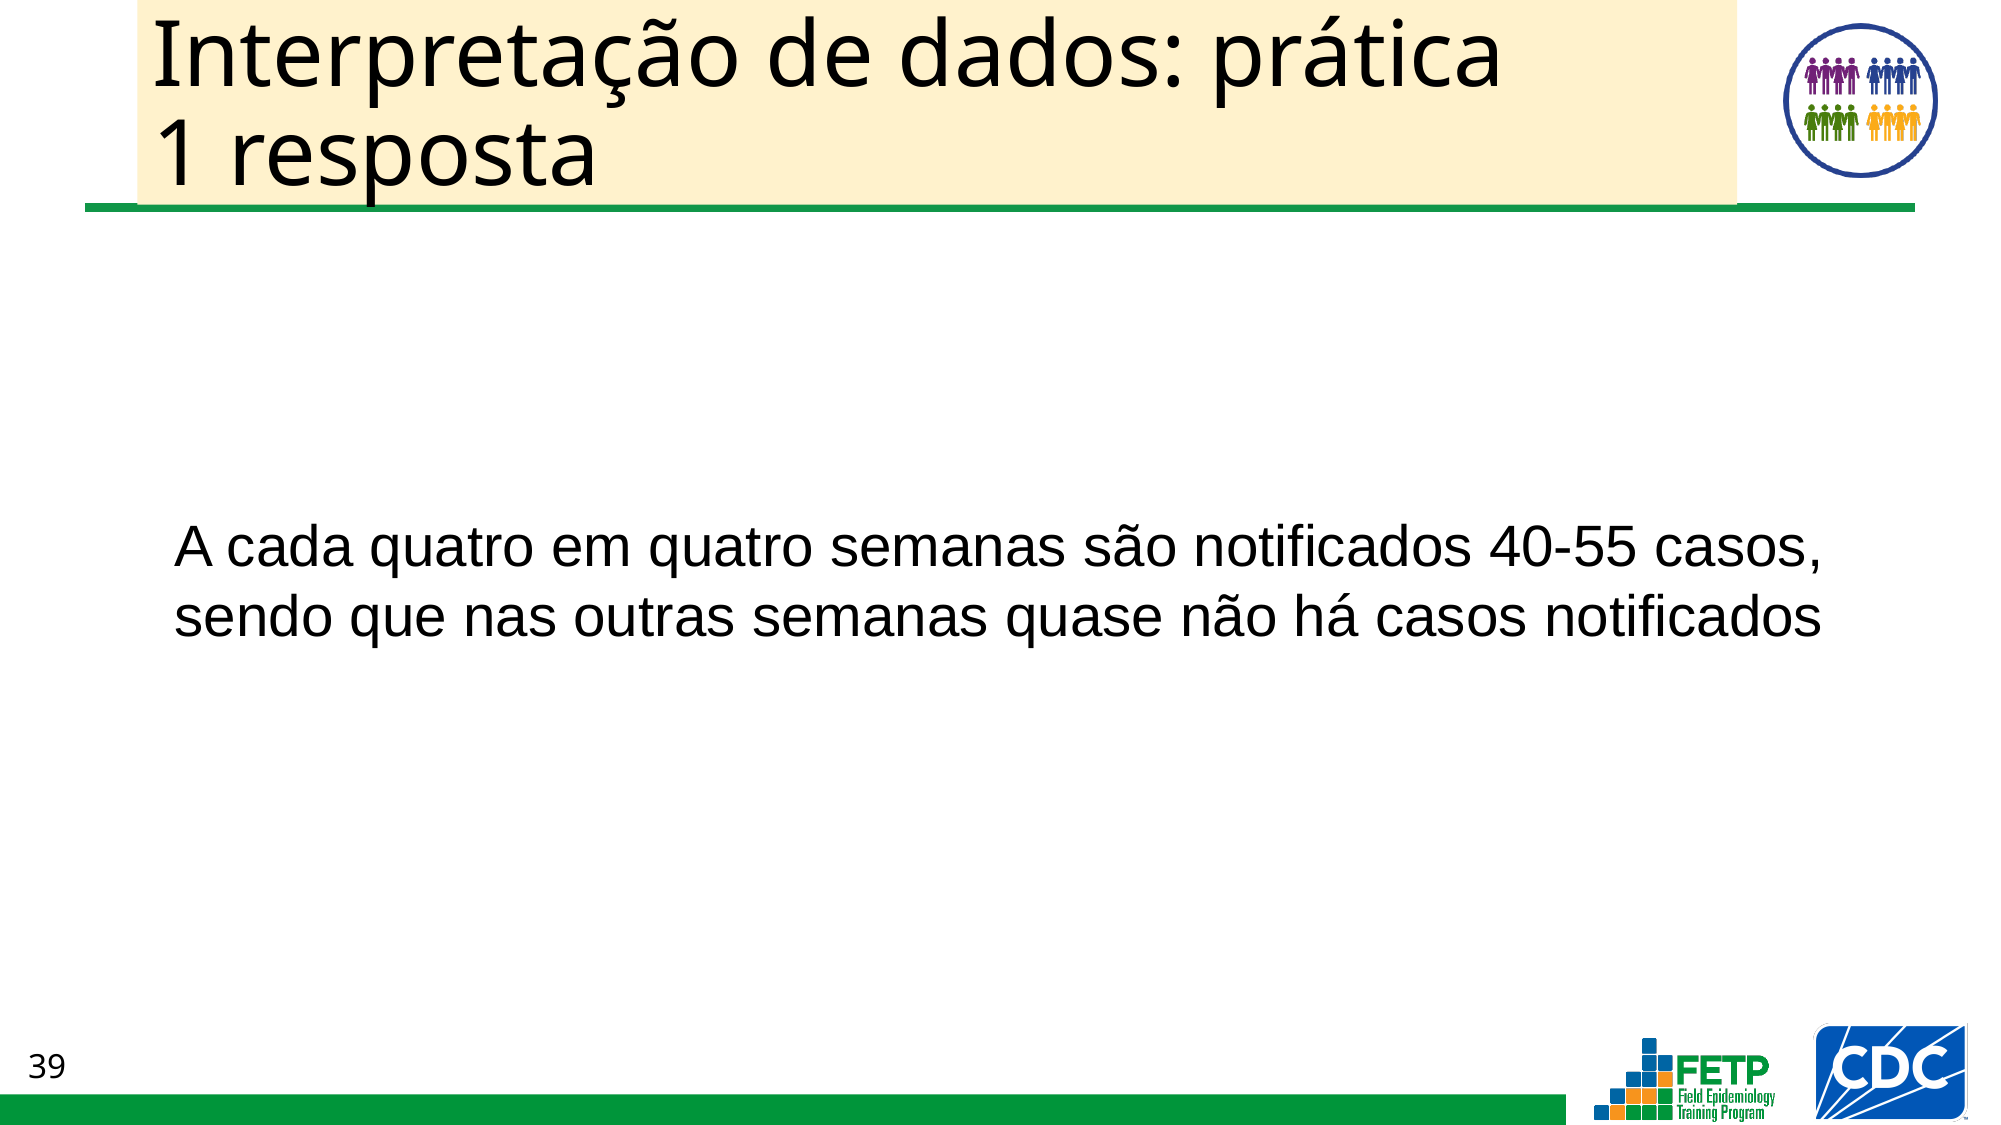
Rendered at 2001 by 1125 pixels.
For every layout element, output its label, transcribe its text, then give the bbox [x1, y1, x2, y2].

list A cada quatro em quatro semanas são notificados 40-55 casos, sendo que nas outras semanas quase não há casos notificados [137, 242, 1863, 1004]
picture [1813, 1023, 1968, 1122]
picture [1594, 1038, 1775, 1122]
title Interpretação de dados: prática 1 resposta [137, 0, 1738, 205]
picture [1783, 23, 1938, 178]
